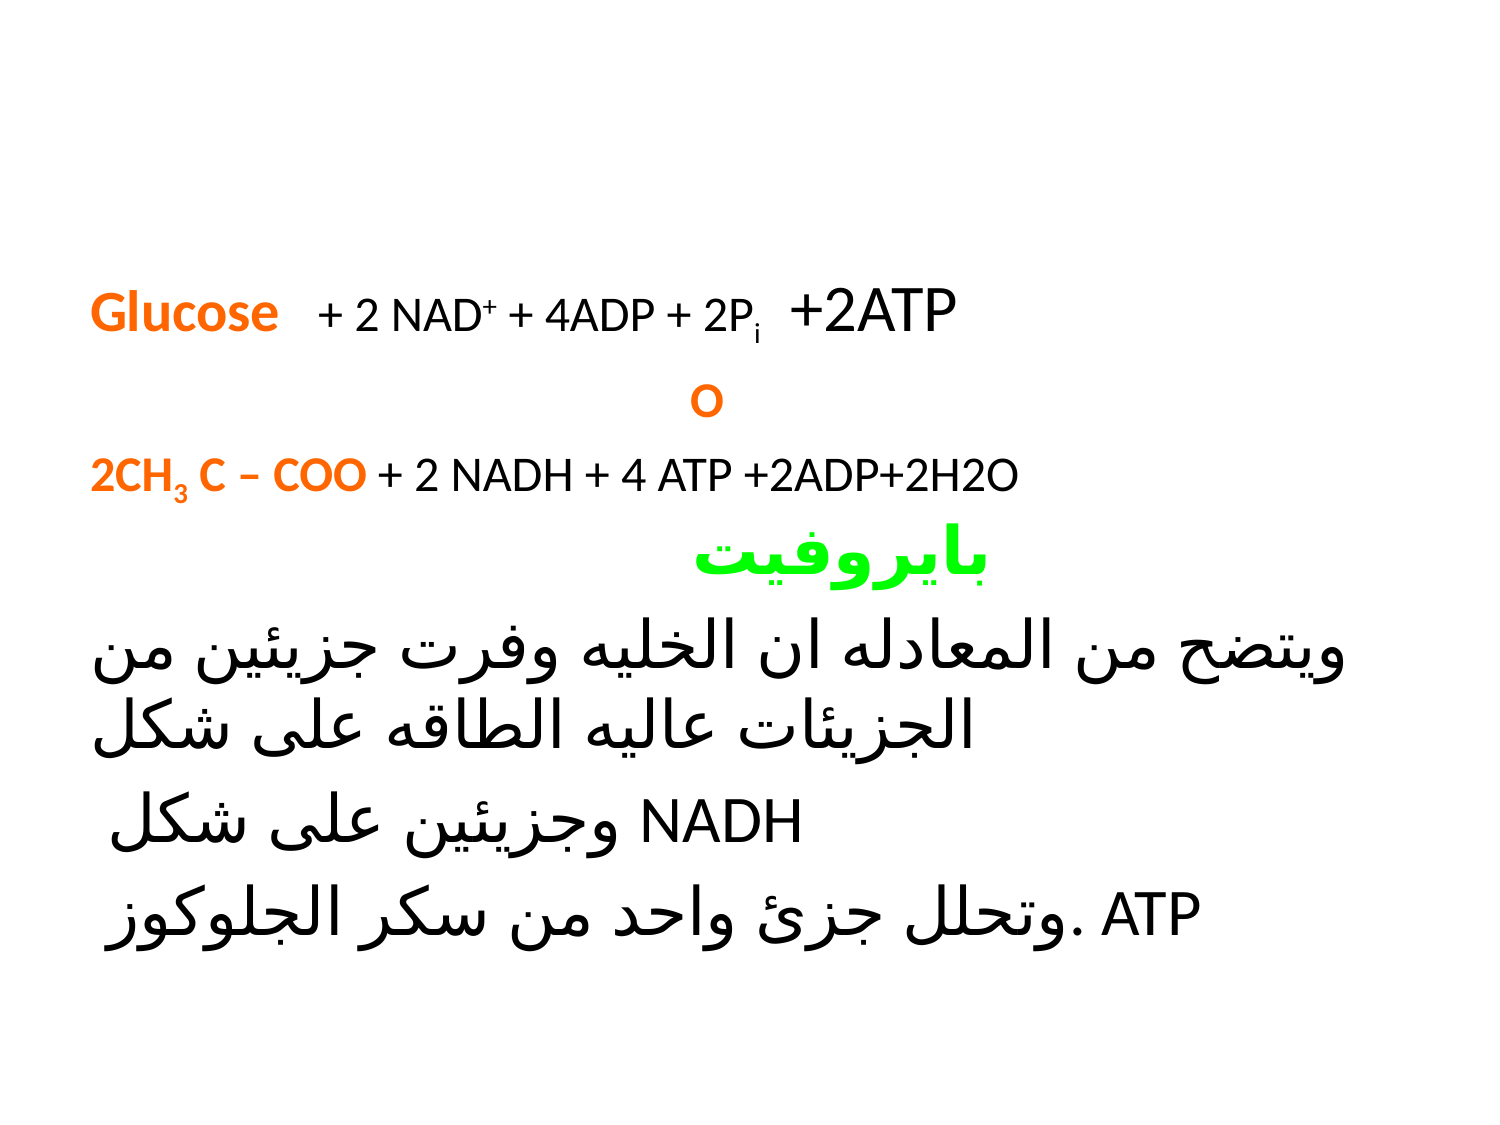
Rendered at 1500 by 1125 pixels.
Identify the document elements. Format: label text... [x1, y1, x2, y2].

list Glucose + 2 NAD+ + 4ADP + 2Pi +2ATP O 2CH3 C – COO + 2 NADH + 4 ATP +2ADP+2H2O بايروفيت ويتضح من المعادله ان الخليه وفرت جزيئين من الجزيئات عاليه الطاقه على شكل وجزيئين على شكل NADH وتحلل جزئ واحد من سكر الجلوكوز. ATP [75, 262, 1425, 1005]
